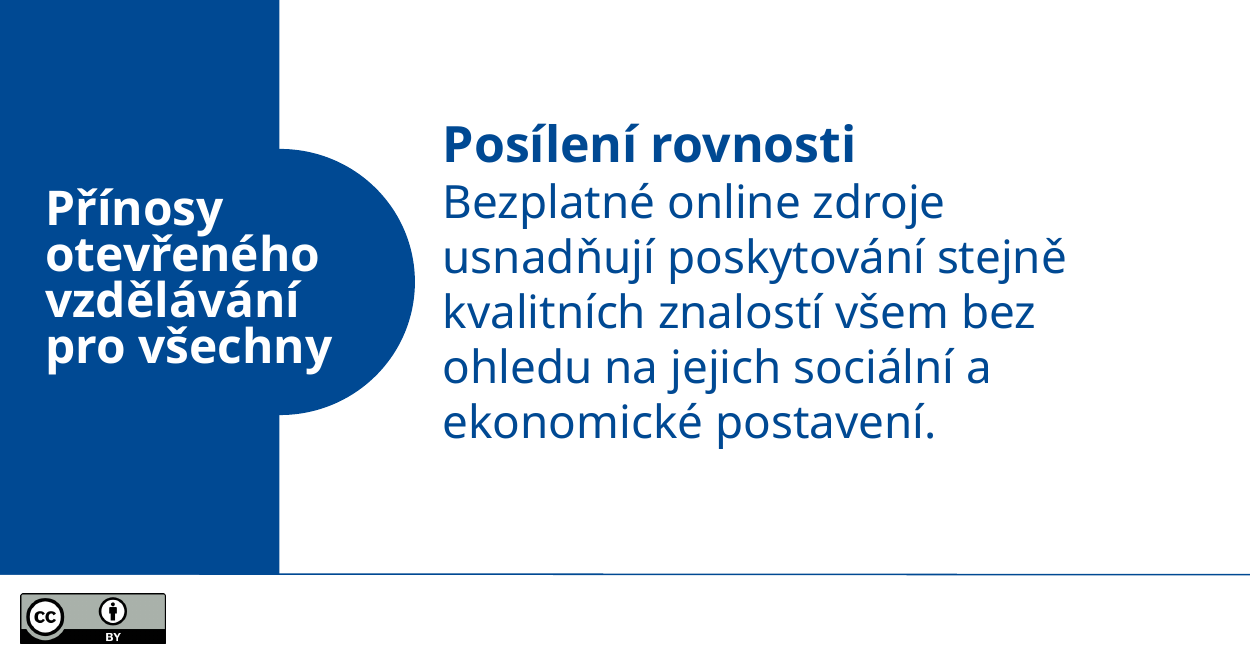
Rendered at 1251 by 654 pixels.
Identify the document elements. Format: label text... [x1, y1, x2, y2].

text_box Posílení rovnosti Bezplatné online zdroje usnadňují poskytování stejně kvalitních znalostí všem bez ohledu na jejich sociální a ekonomické postavení. [427, 97, 1177, 463]
text_box Přínosy otevřeného vzdělávání pro všechny [30, 173, 400, 388]
picture [20, 592, 166, 645]
text_box [0, 582, 1250, 654]
text_box [198, 388, 362, 416]
text_box [203, 148, 358, 173]
text_box [400, 221, 415, 343]
text_box [0, 0, 280, 573]
